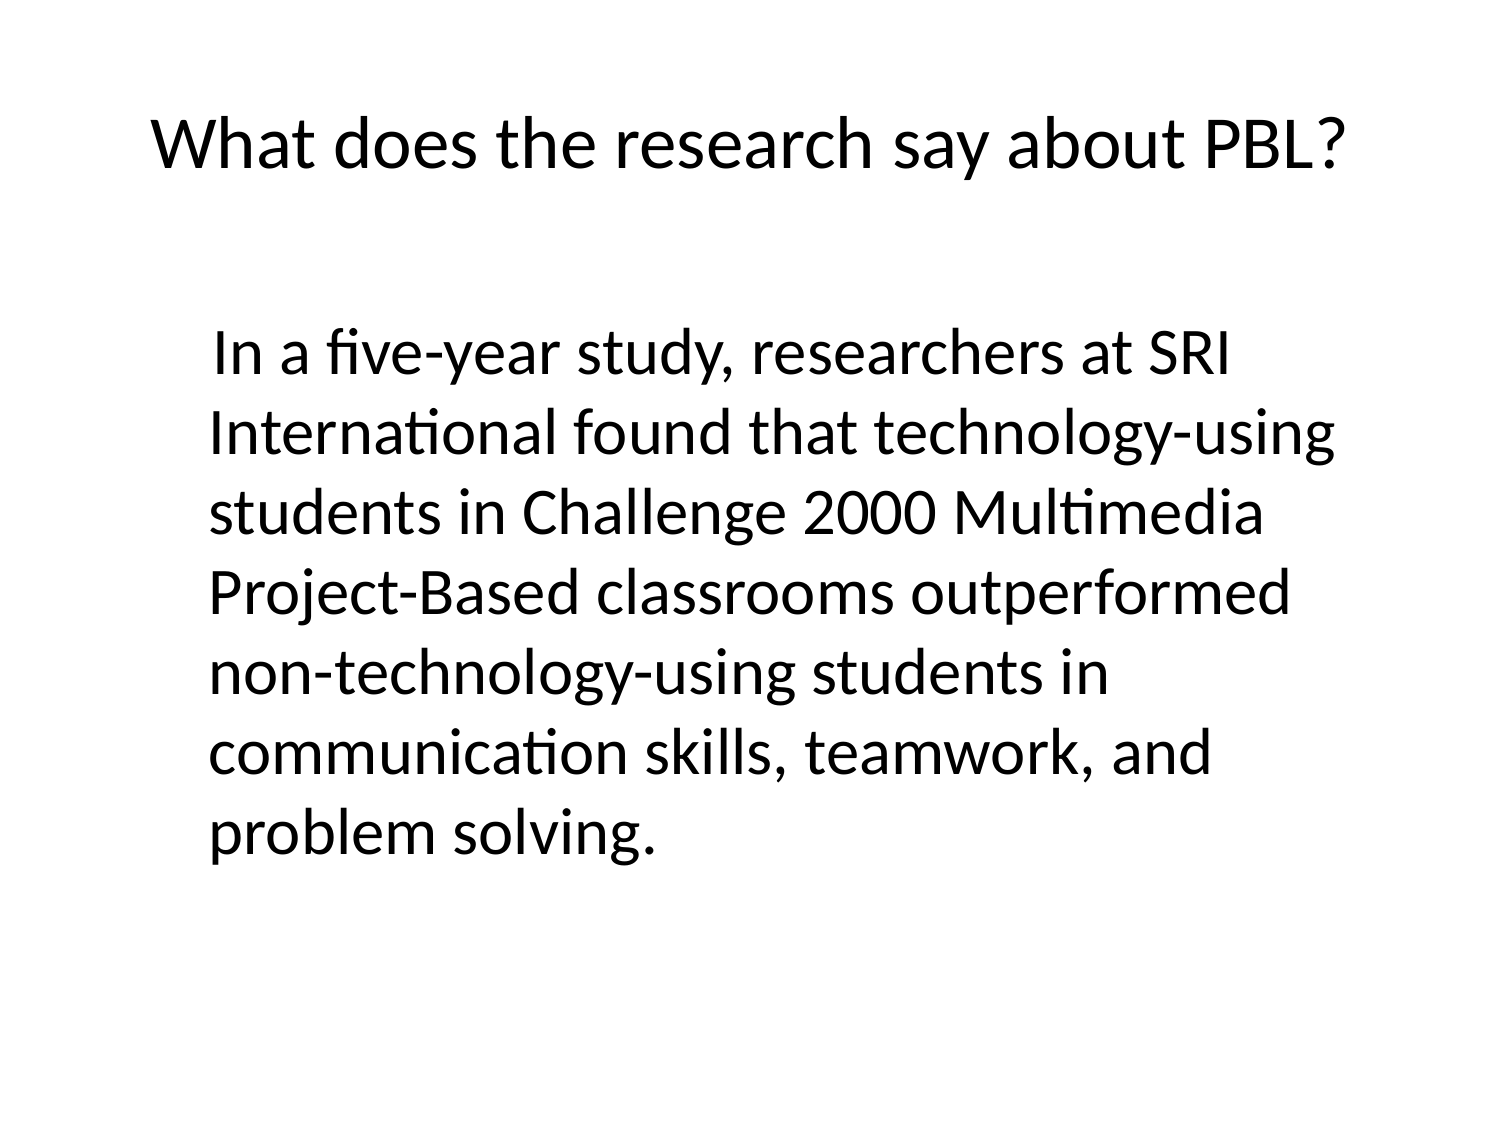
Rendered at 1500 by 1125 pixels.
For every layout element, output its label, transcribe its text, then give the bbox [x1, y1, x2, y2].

list In a five-year study, researchers at SRI International found that technology-using students in Challenge 2000 Multimedia Project-Based classrooms outperformed non-technology-using students in communication skills, teamwork, and problem solving. [137, 299, 1400, 912]
title What does the research say about PBL? [74, 44, 1426, 233]
